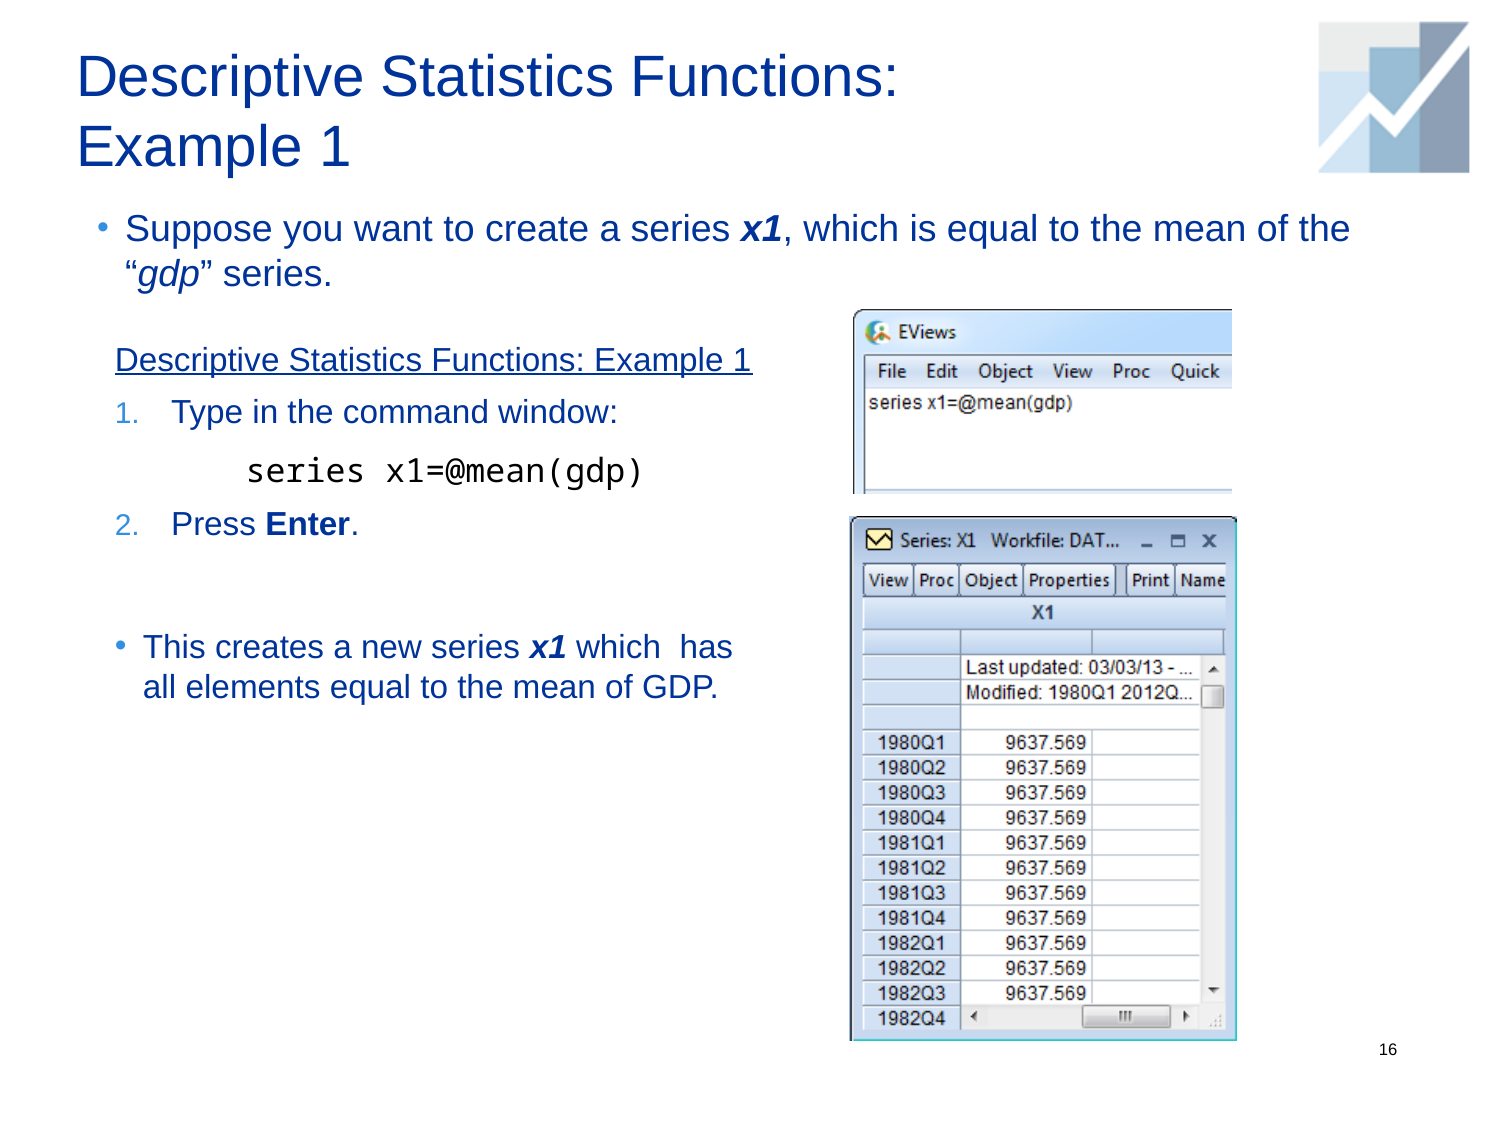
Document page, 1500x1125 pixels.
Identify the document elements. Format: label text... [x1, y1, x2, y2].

list Suppose you want to create a series x1, which is equal to the mean of the “gdp” series. [82, 196, 1449, 479]
picture [853, 309, 1233, 494]
slide_number 16 [1262, 1015, 1413, 1067]
text_box Descriptive Statistics Functions: Example 1 Type in the command window: series x1=@mean(gdp) Press Enter. This creates a new series x1 which has all elements equal to the mean of GDP. [99, 283, 792, 961]
title Descriptive Statistics Functions: Example 1 [60, 0, 1295, 186]
picture [848, 516, 1237, 1041]
picture [1300, 11, 1479, 181]
